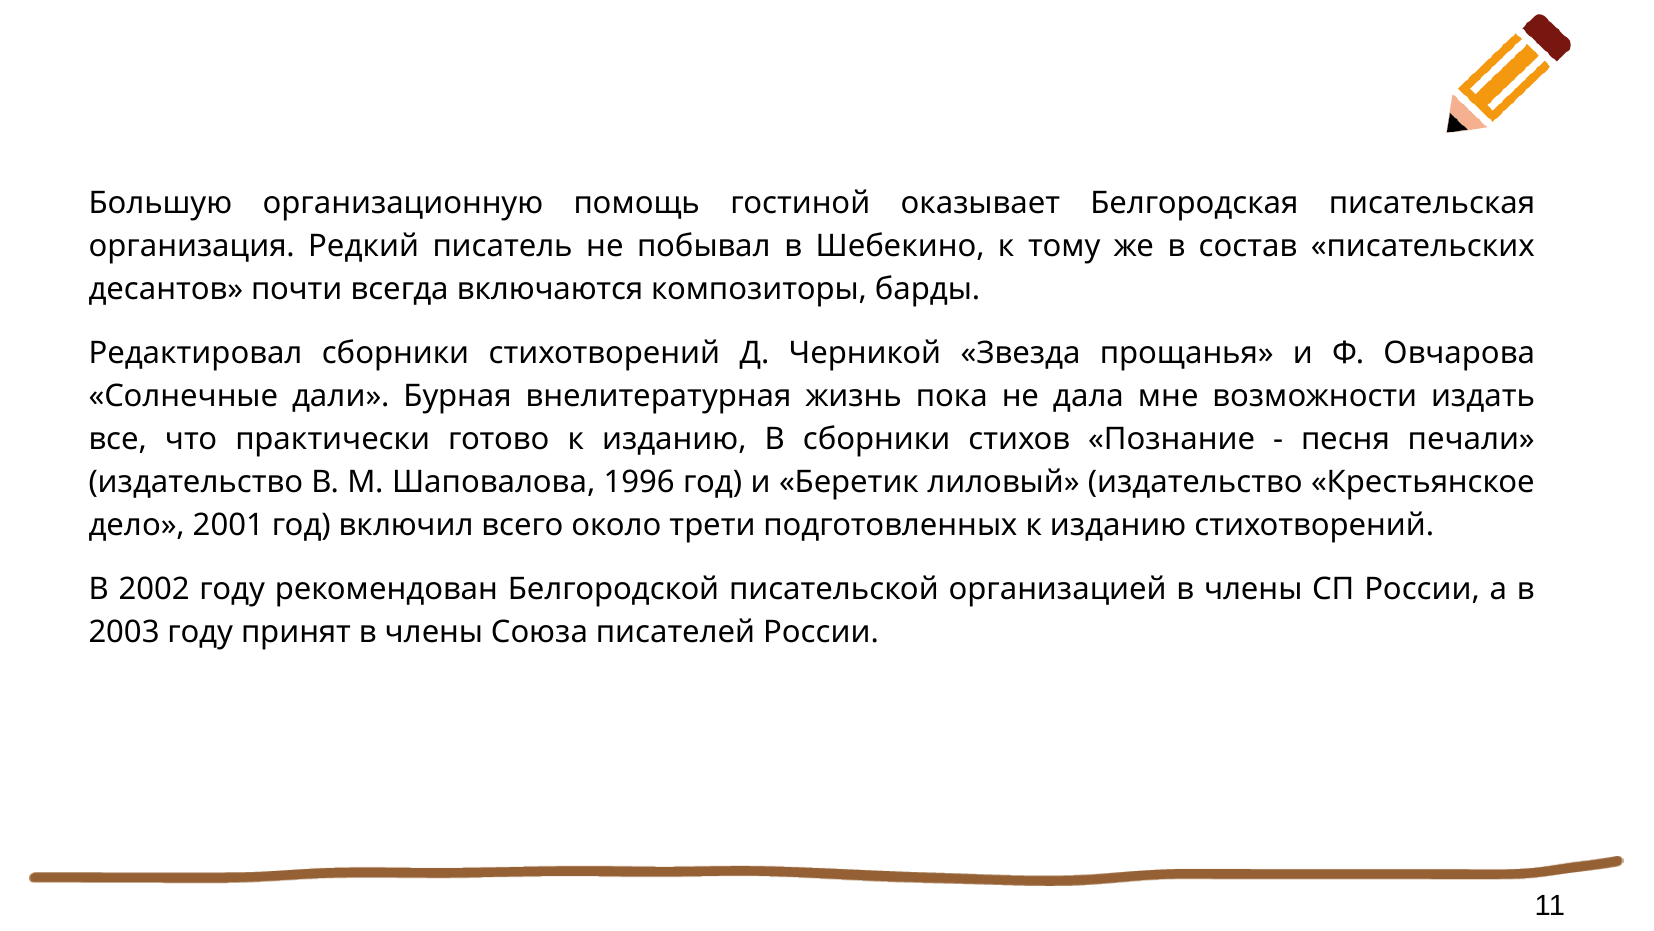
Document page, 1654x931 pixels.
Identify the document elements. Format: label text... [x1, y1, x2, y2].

list Большую организационную помощь гостиной оказывает Белгородская писательская организация. Редкий писатель не побывал в Шебекино, к тому же в состав «писательских десантов» почти всегда включаются композиторы, барды. Редактировал сборники стихотворений Д. Черникой «Звезда прощанья» и Ф. Овчарова «Солнечные дали». Бурная внелитературная жизнь пока не дала мне возможности издать все, что практически готово к изданию, В сборники стихов «Познание - песня печали» (издательство В. М. Шаповалова, 1996 год) и «Беретик лиловый» (издательство «Крестьянское дело», 2001 год) включил всего около трети подготовленных к изданию стихотворений. В 2002 году рекомендован Белгородской писательской организацией в члены СП России, а в 2003 году принят в члены Союза писателей России. [88, 177, 1536, 650]
slide_number 11 [1181, 885, 1565, 931]
picture [1446, 14, 1571, 133]
picture [29, 856, 1624, 886]
